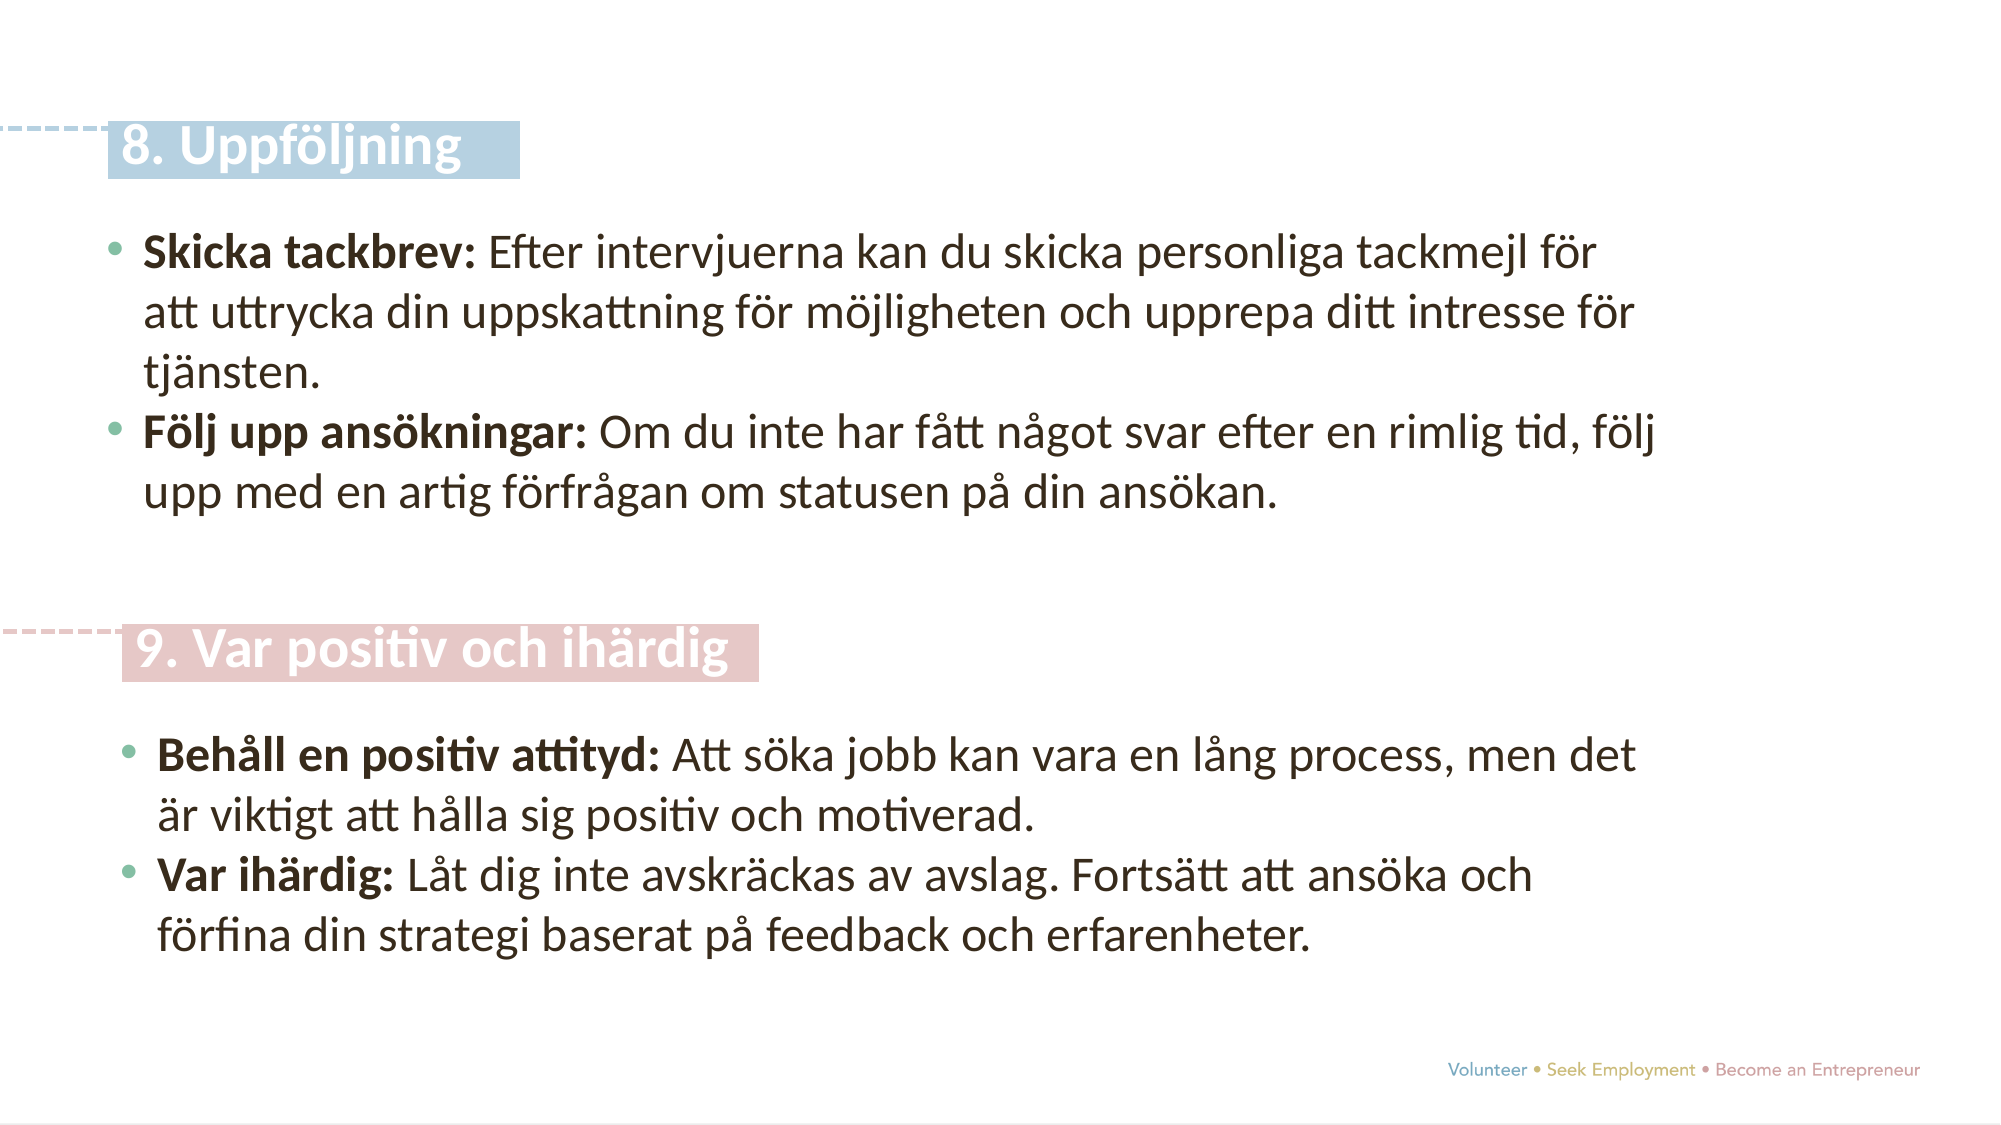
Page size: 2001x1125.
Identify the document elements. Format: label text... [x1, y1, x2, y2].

text_box Behåll en positiv attityd: Att söka jobb kan vara en lång process, men det är viktigt att hålla sig positiv och motiverad. Var ihärdig: Låt dig inte avskräckas av avslag. Fortsätt att ansöka och förfina din strategi baserat på feedback och erfarenheter. [105, 713, 1678, 995]
text_box 8. Uppföljningng [90, 64, 1925, 184]
text_box Skicka tackbrev: Efter intervjuerna kan du skicka personliga tackmejl för att uttrycka din uppskattning för möjligheten och upprepa ditt intresse för tjänsten. Följ upp ansökningar: Om du inte har fått något svar efter en rimlig tid, följ upp med en artig förfrågan om statusen på din ansökan. [91, 210, 1675, 492]
picture [1418, 1046, 1971, 1103]
text_box 9. Var positiv och ihärdig: [104, 566, 1939, 687]
